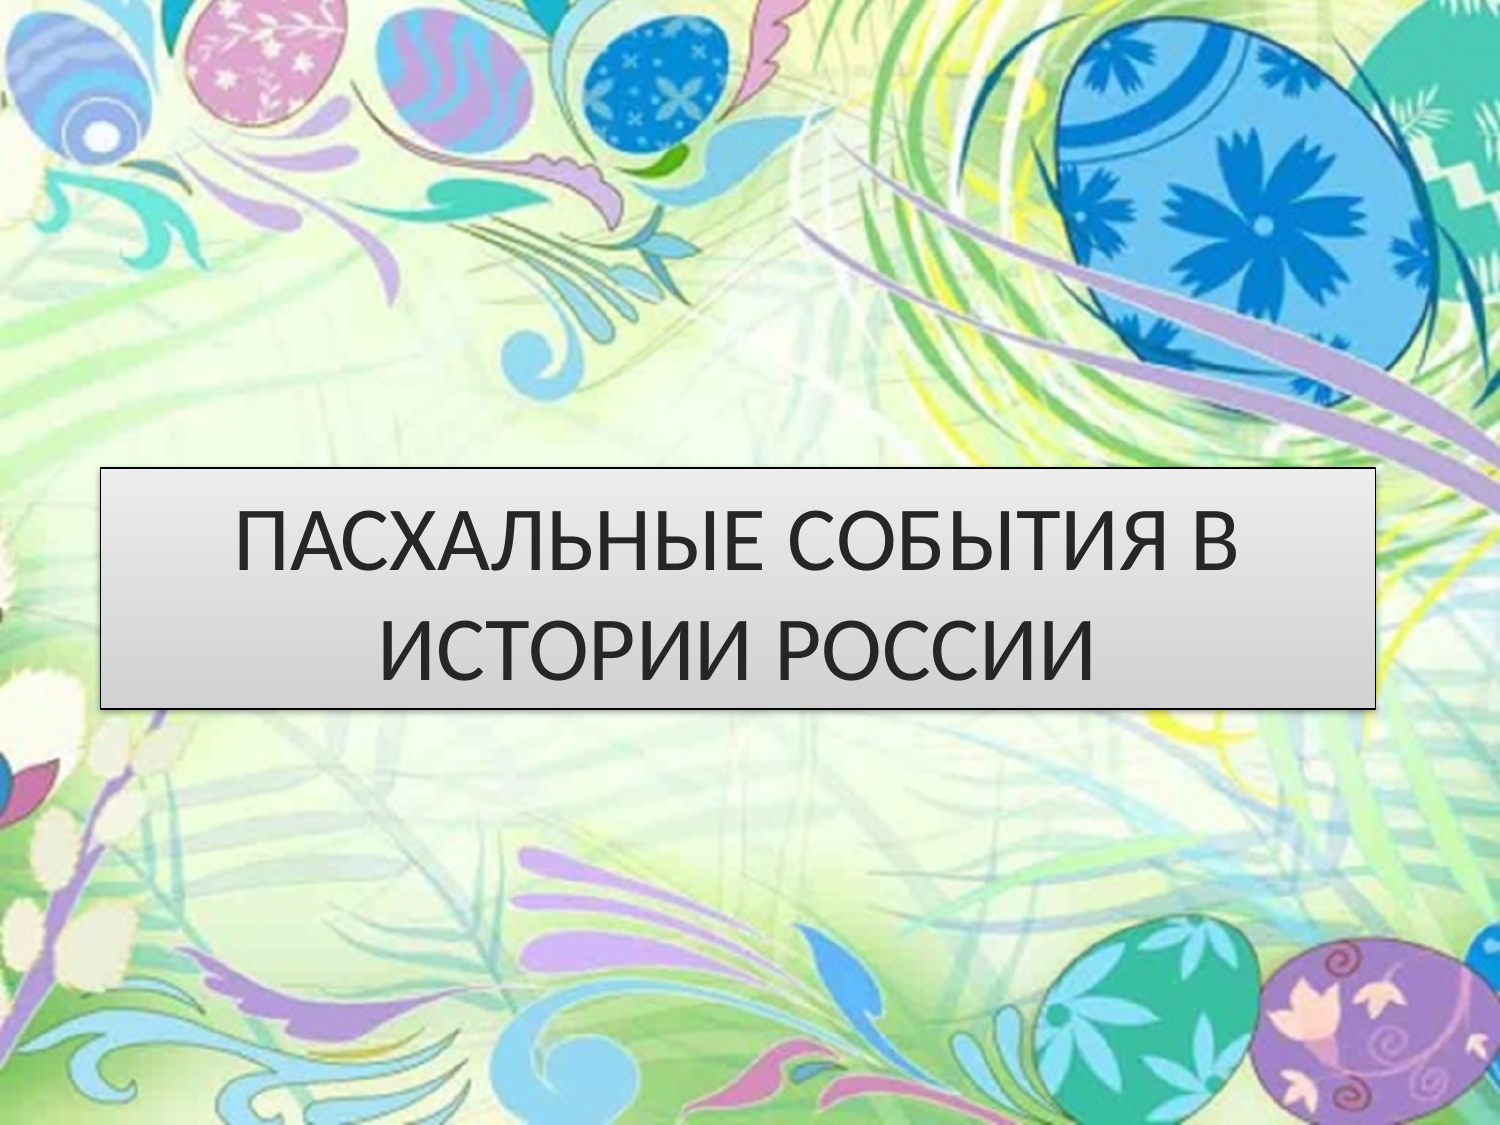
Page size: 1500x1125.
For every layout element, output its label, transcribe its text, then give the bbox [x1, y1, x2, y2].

picture [0, 0, 1500, 1125]
title ПАСХАЛЬНЫЕ СОБЫТИЯ В ИСТОРИИ РОССИИ [100, 467, 1376, 710]
